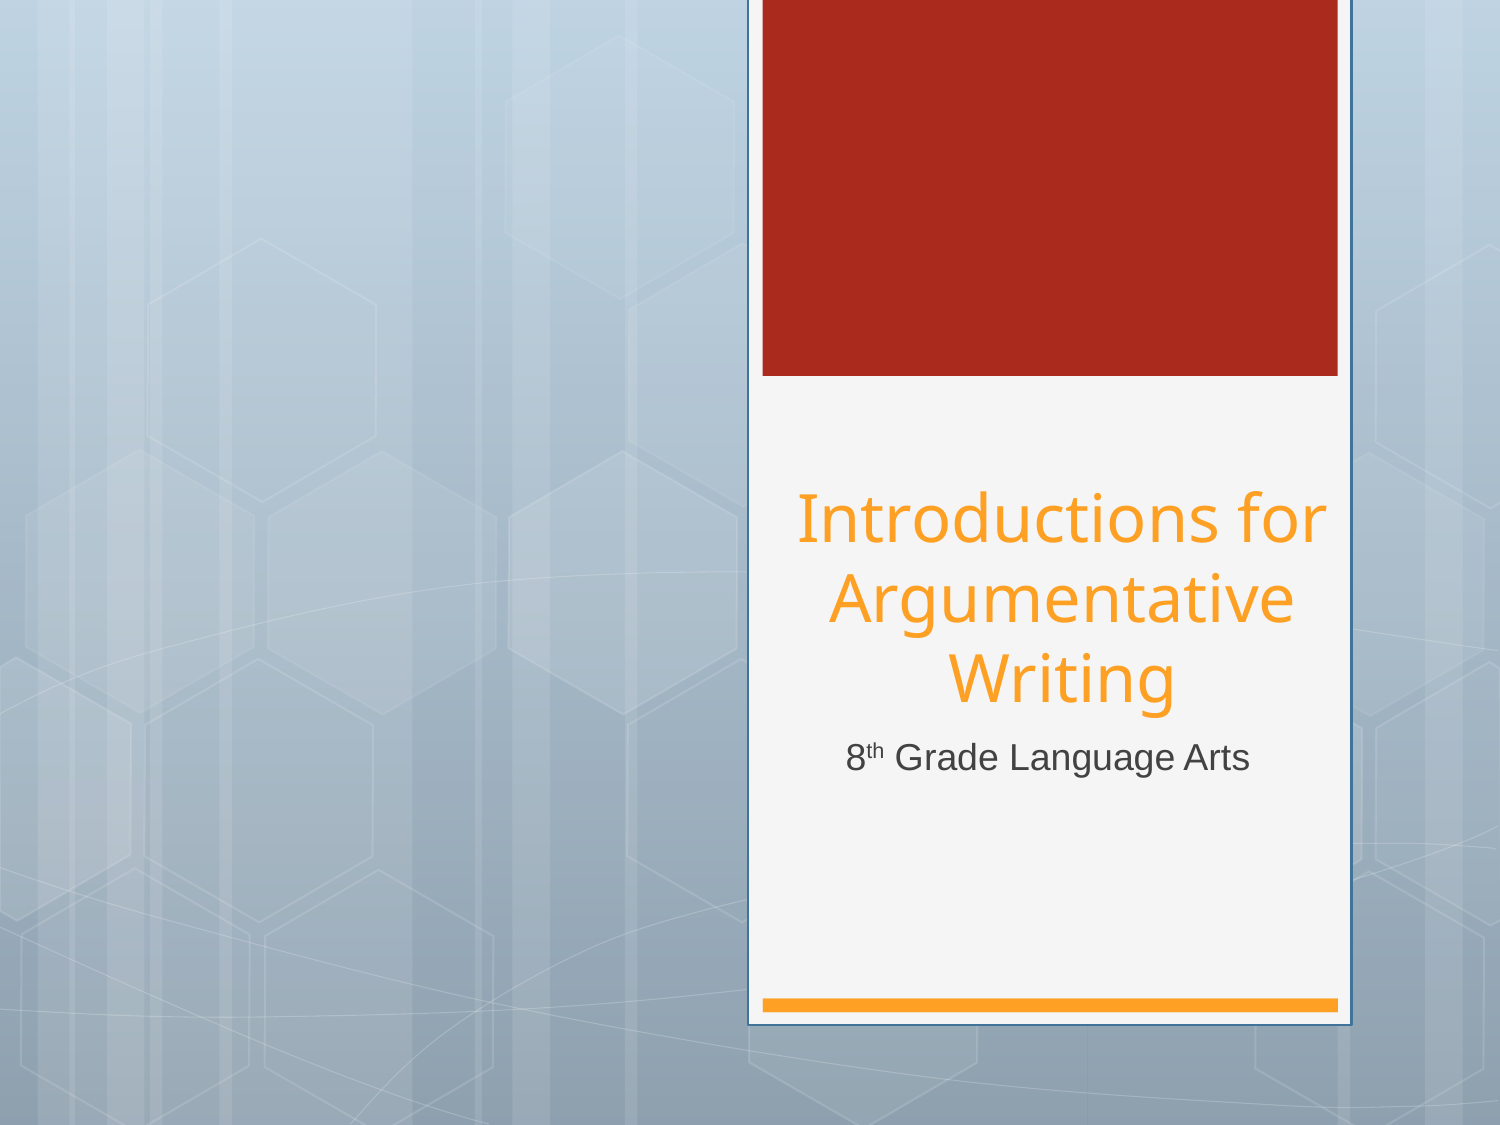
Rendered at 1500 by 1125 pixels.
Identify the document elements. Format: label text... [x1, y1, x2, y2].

subtitle 8th Grade Language Arts [776, 725, 1320, 933]
title Introductions for Argumentative Writing [776, 444, 1350, 724]
